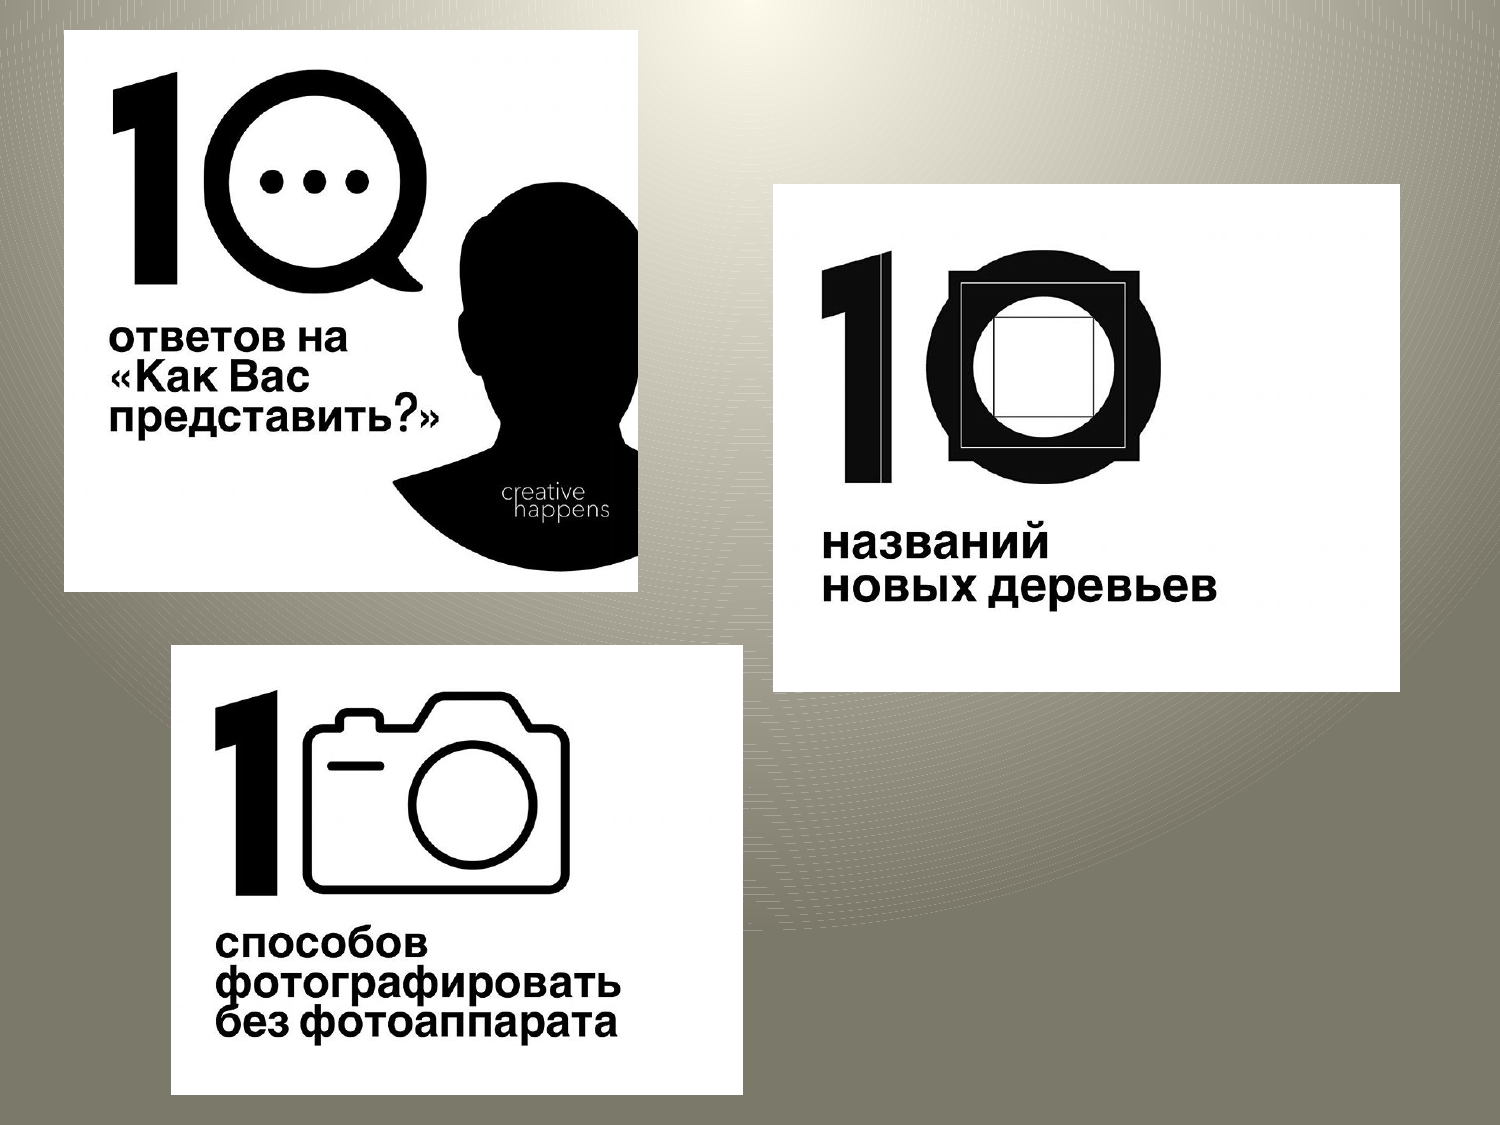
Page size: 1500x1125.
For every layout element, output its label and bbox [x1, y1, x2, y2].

picture [773, 184, 1400, 693]
picture [170, 644, 743, 1095]
list [64, 30, 638, 592]
